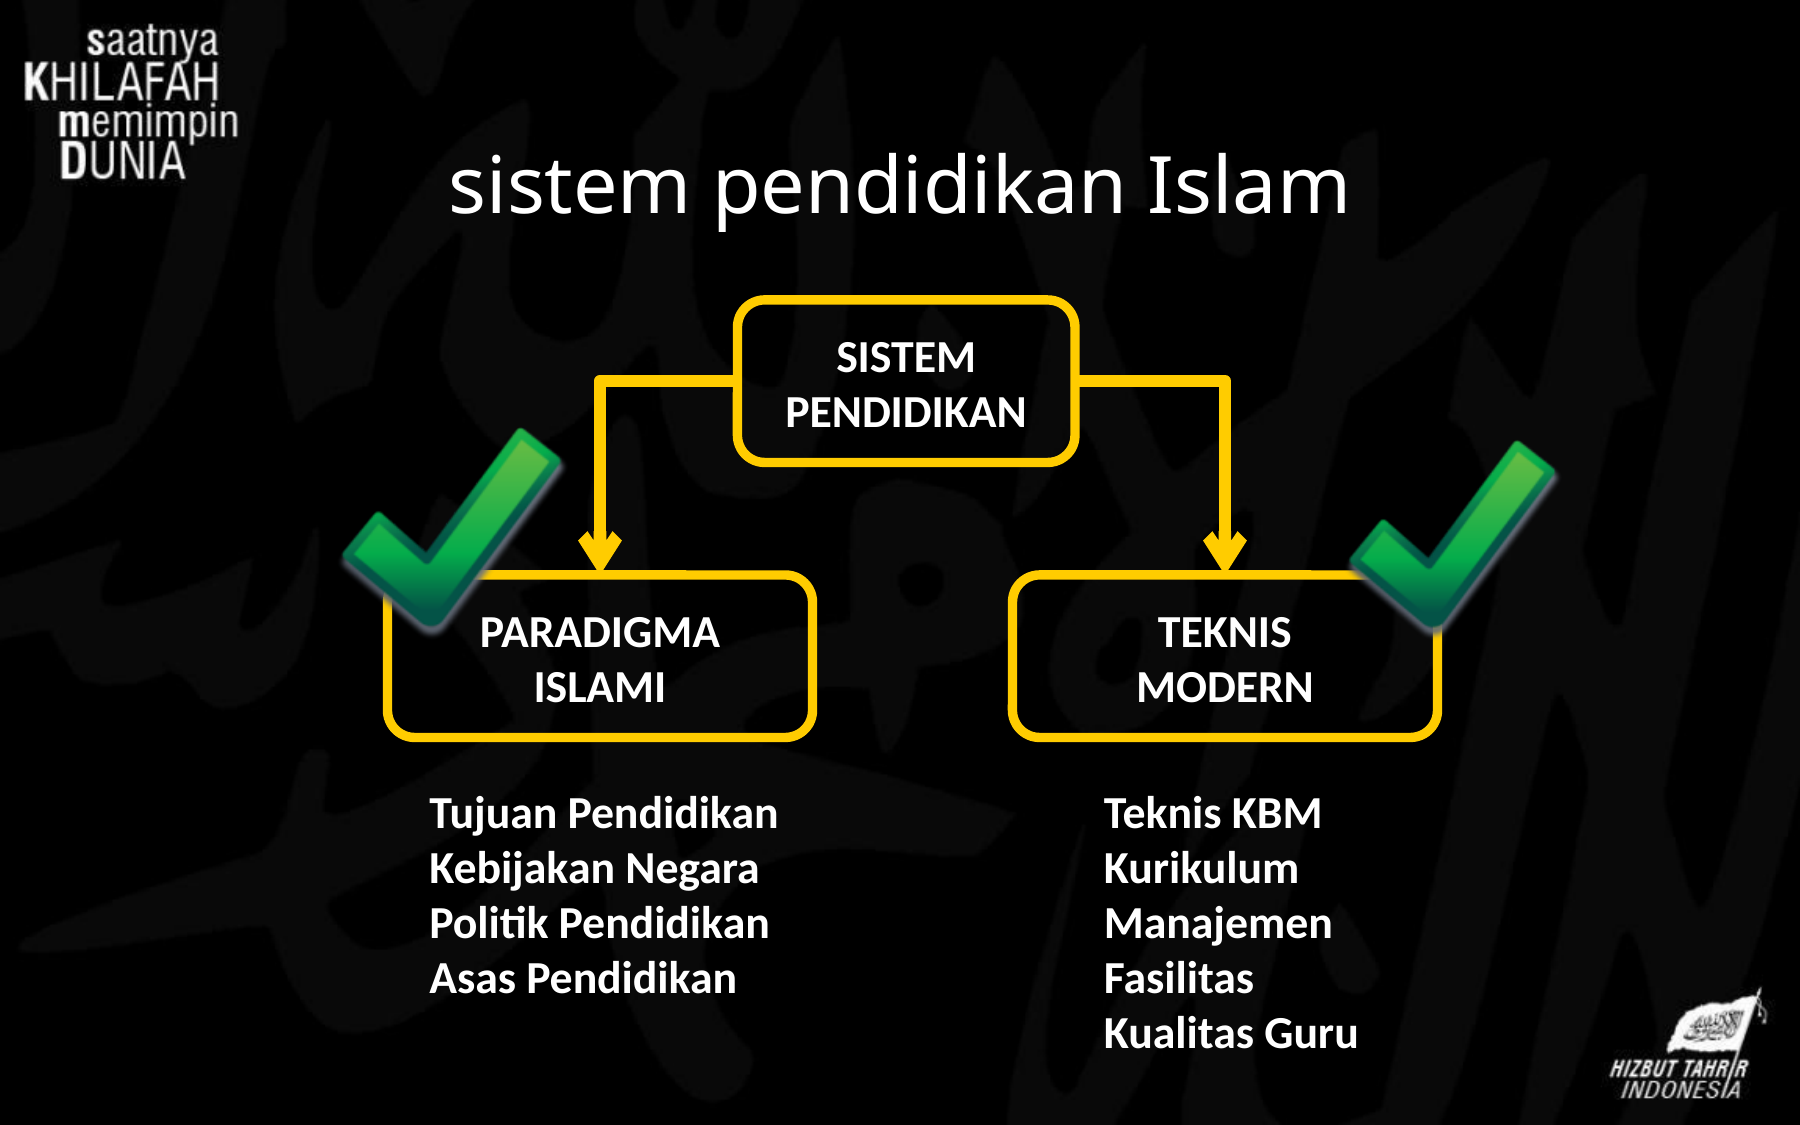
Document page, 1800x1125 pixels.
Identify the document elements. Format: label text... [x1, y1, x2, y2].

picture [0, 238, 1800, 1125]
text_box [1074, 380, 1226, 576]
text_box PARADIGMA ISLAMI [385, 572, 815, 740]
text_box Tujuan Pendidikan Kebijakan Negara Politik Pendidikan Asas Pendidikan [414, 774, 794, 1010]
picture [0, 0, 1800, 124]
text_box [599, 380, 738, 576]
text_box SISTEM PENDIDIKAN [735, 297, 1078, 465]
text_box TEKNIS MODERN [1010, 572, 1440, 740]
text_box Teknis KBM Kurikulum Manajemen Fasilitas Kualitas Guru [1089, 774, 1374, 1065]
text_box sistem pendidikan Islam [0, 124, 1800, 238]
